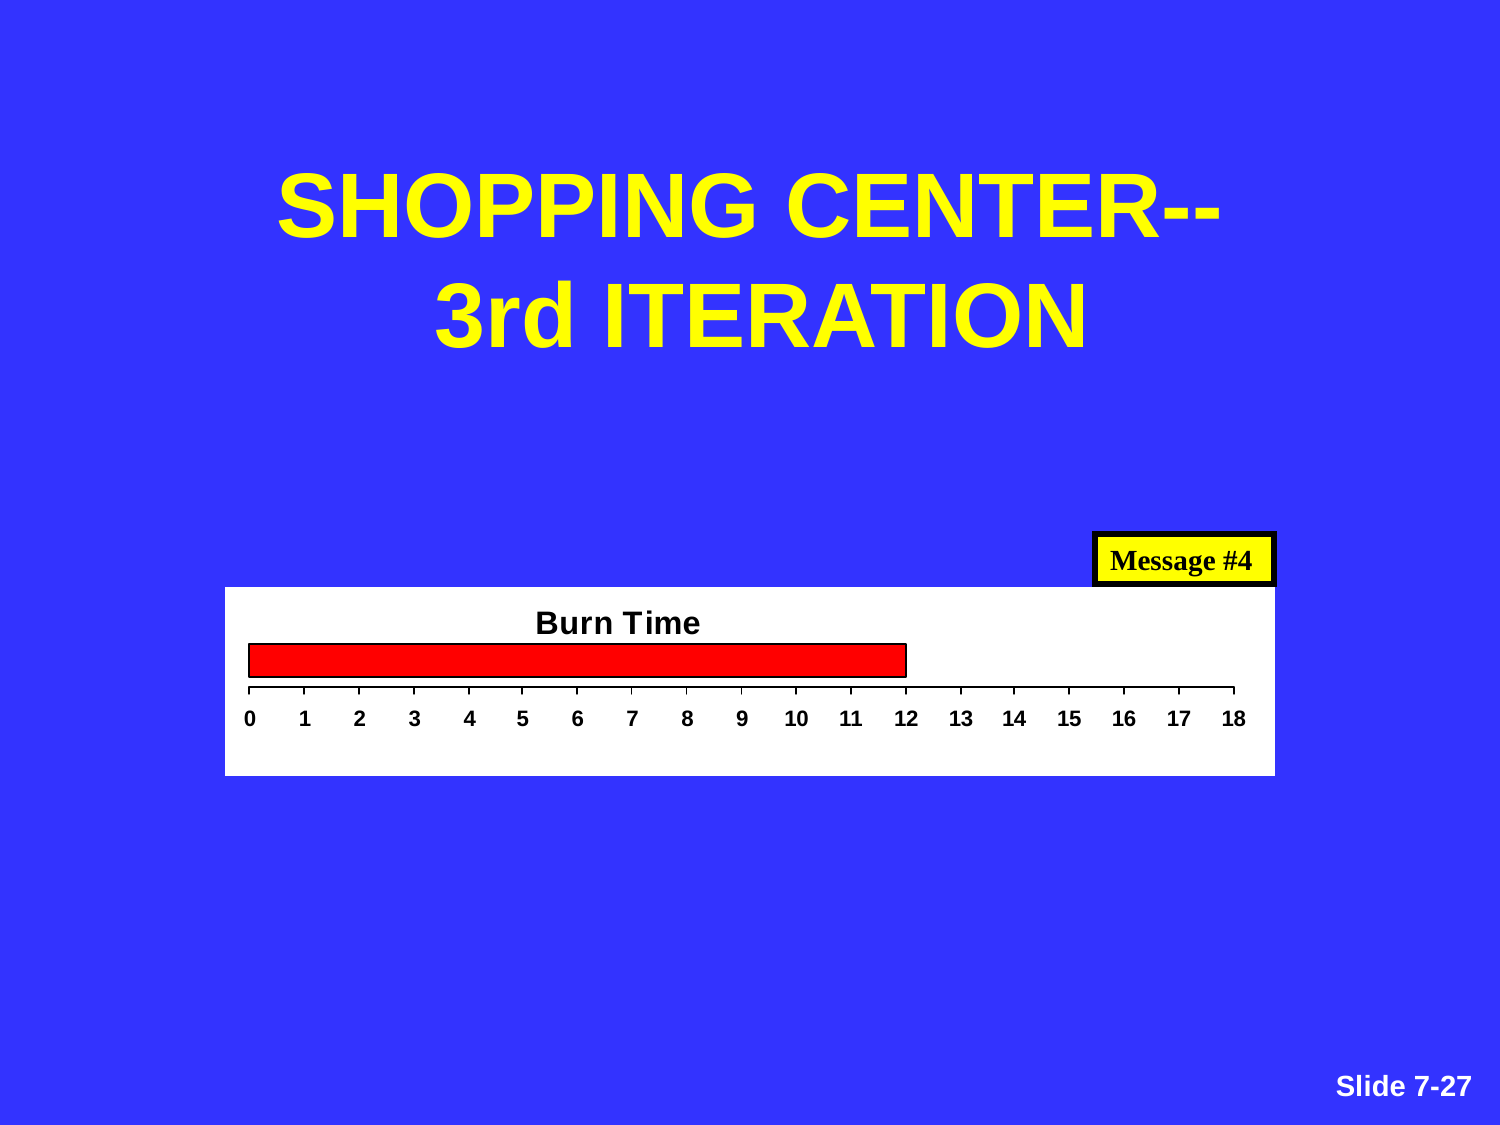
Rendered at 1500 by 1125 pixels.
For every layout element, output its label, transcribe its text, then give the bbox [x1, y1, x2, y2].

title SHOPPING CENTER-- 3rd ITERATION [112, 149, 1388, 363]
text_box Message #4 [1095, 534, 1274, 584]
slide_number Slide 7-312 [1137, 1059, 1488, 1125]
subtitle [224, 587, 1276, 777]
